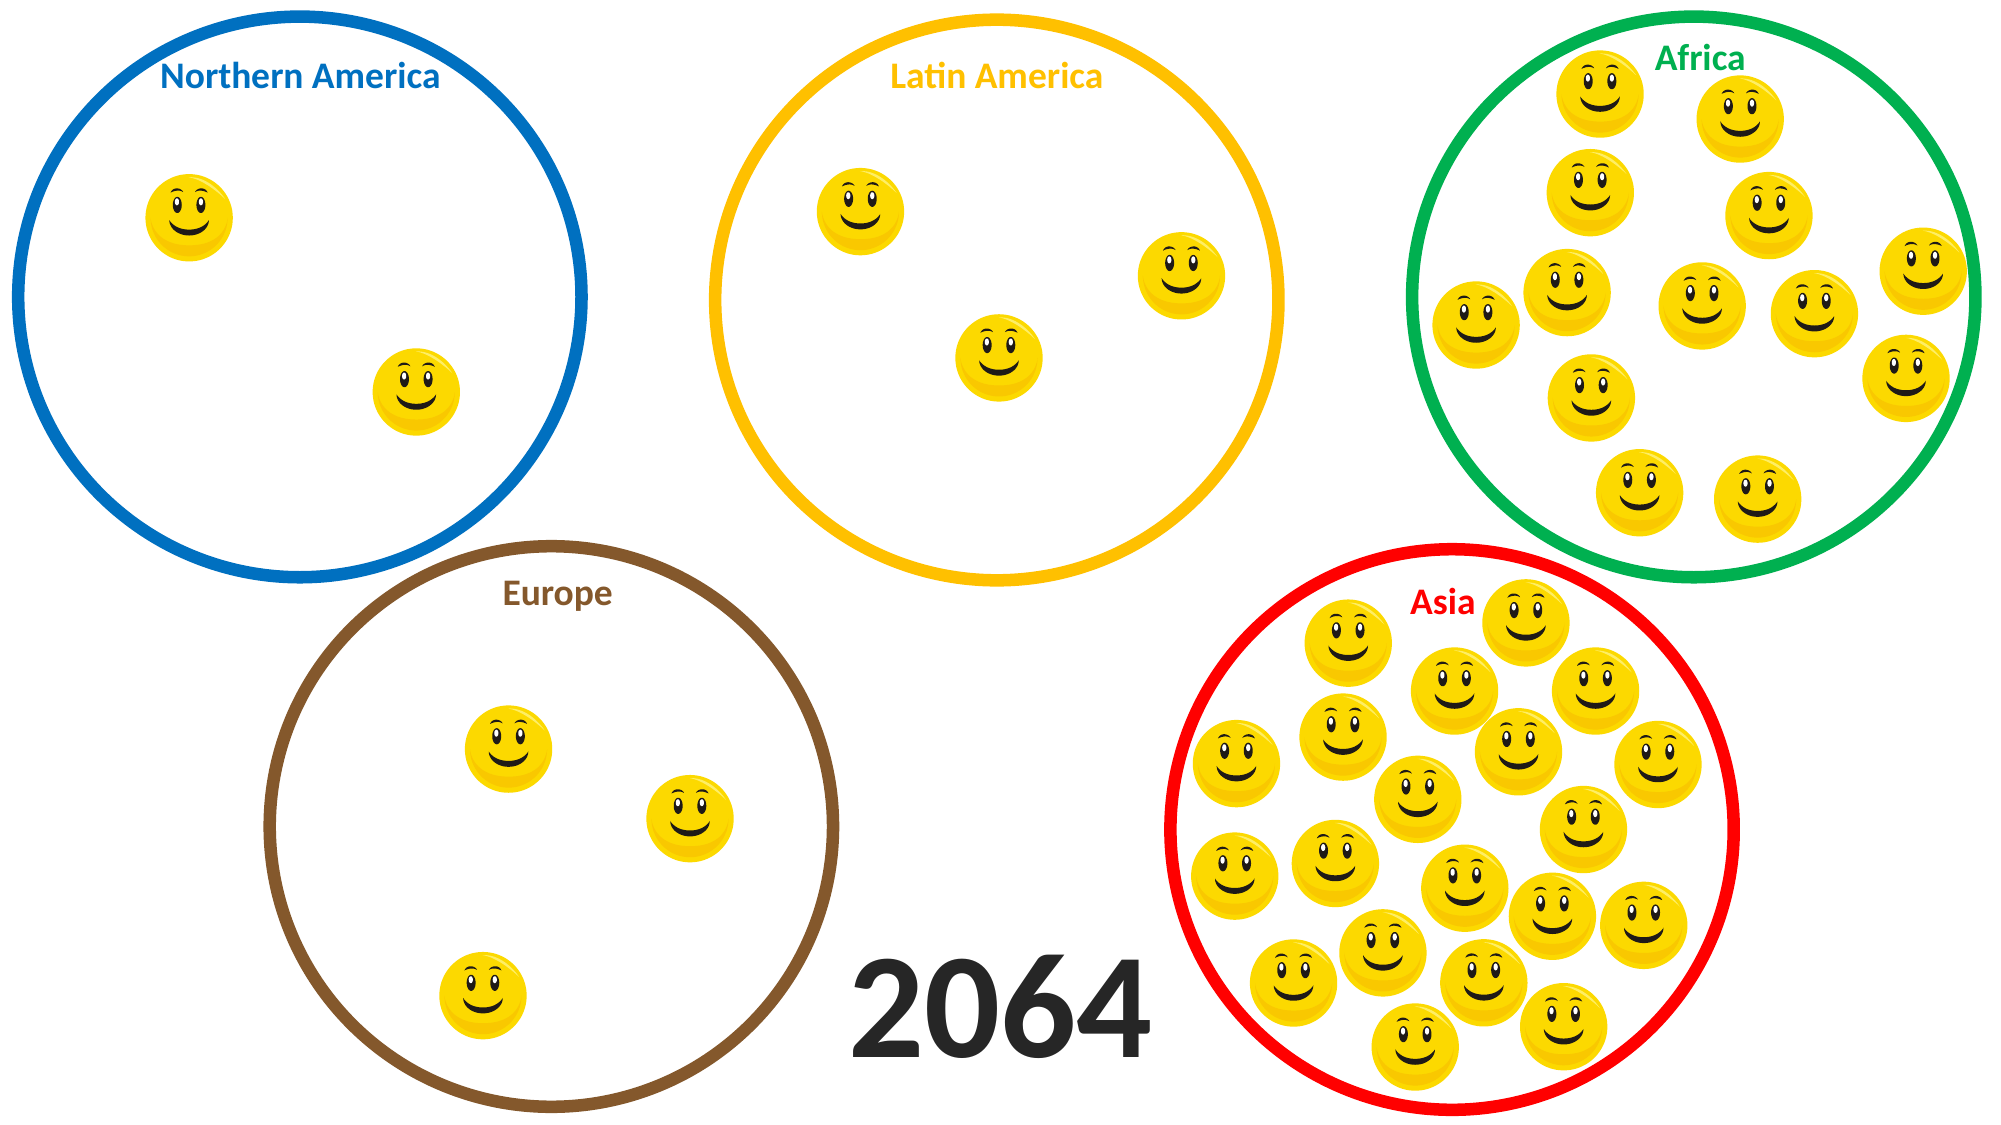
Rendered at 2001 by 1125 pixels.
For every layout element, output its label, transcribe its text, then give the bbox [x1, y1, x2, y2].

picture [1696, 75, 1784, 163]
text_box [714, 46, 1280, 582]
text_box Asia [1395, 569, 1493, 630]
picture [1304, 599, 1392, 687]
picture [1770, 269, 1859, 358]
picture [1339, 579, 1702, 1091]
text_box [1558, 15, 1767, 50]
picture [145, 174, 233, 262]
picture [1291, 693, 1462, 908]
picture [464, 705, 553, 793]
picture [816, 167, 905, 256]
picture [1546, 148, 1634, 237]
text_box [1169, 548, 1735, 1111]
text_box Africa [1640, 25, 1788, 86]
picture [1713, 455, 1802, 543]
text_box Europe [488, 560, 647, 621]
text_box Latin America [875, 43, 1122, 104]
picture [1192, 719, 1281, 808]
picture [1137, 232, 1226, 320]
picture [1595, 448, 1684, 537]
text_box [881, 18, 1112, 43]
picture [955, 314, 1043, 402]
picture [1190, 832, 1279, 920]
picture [1658, 262, 1746, 350]
picture [1556, 50, 1644, 138]
text_box 2064 [820, 900, 1181, 1095]
picture [1879, 227, 1967, 315]
text_box [268, 545, 835, 1108]
text_box [17, 61, 583, 579]
picture [646, 774, 734, 863]
picture [1249, 939, 1338, 1027]
picture [1432, 281, 1520, 369]
picture [439, 951, 527, 1040]
picture [1523, 248, 1611, 337]
picture [1725, 171, 1813, 260]
text_box [1411, 31, 1977, 579]
picture [1600, 881, 1688, 970]
picture [1862, 334, 1950, 423]
picture [372, 348, 460, 436]
text_box [178, 15, 422, 43]
text_box Northern America [145, 43, 497, 104]
picture [1547, 354, 1636, 442]
